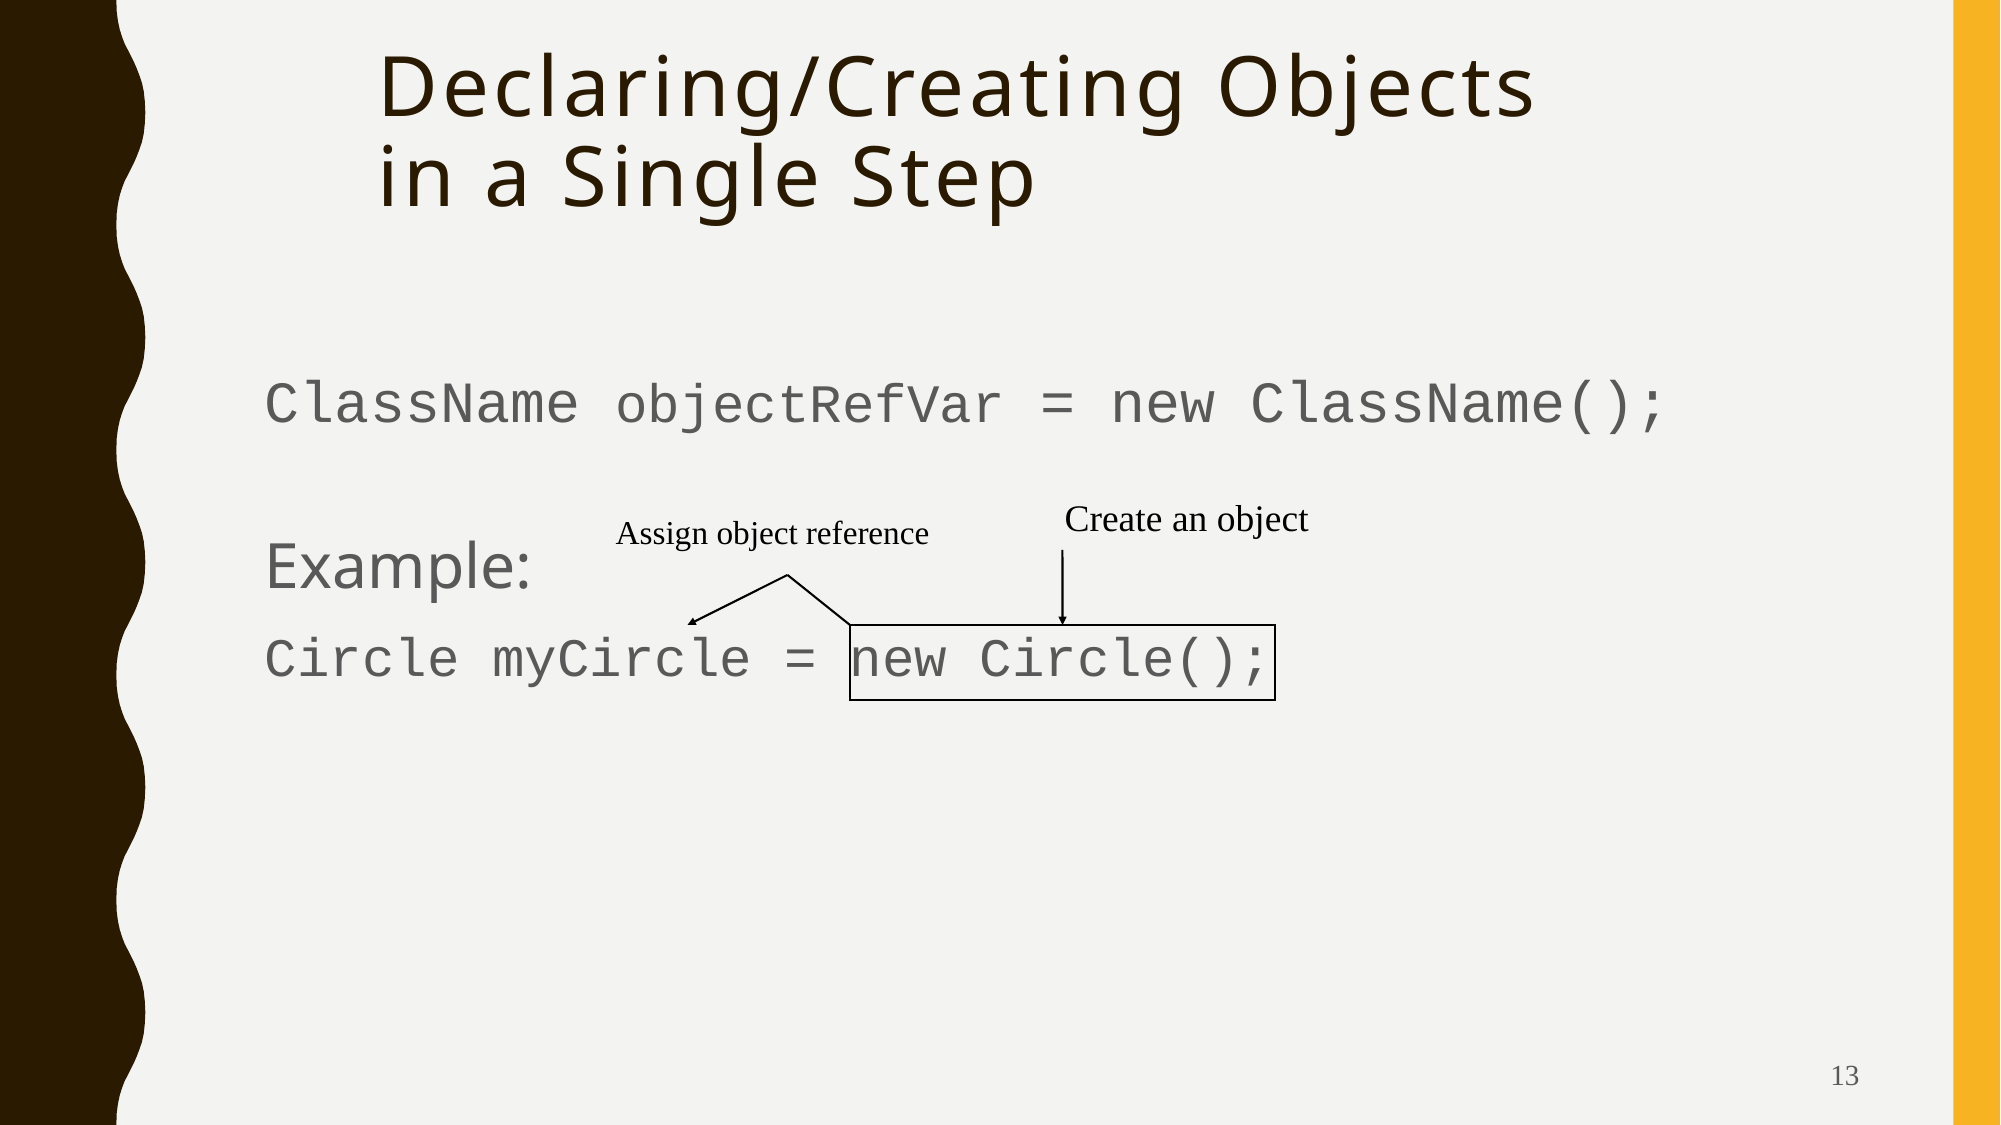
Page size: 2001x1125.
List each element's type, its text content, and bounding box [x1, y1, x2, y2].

title Declaring/Creating Objects in a Single Step [362, 37, 1950, 300]
text_box [687, 574, 788, 625]
text_box Assign object reference [600, 487, 958, 563]
text_box [1058, 549, 1067, 625]
text_box Create an object [1049, 486, 1325, 547]
slide_number 13 [1412, 1045, 1875, 1103]
text_box [849, 624, 1275, 700]
list ClassName objectRefVar = new ClassName(); Example: Circle myCircle = new Circle(); [249, 350, 1875, 775]
